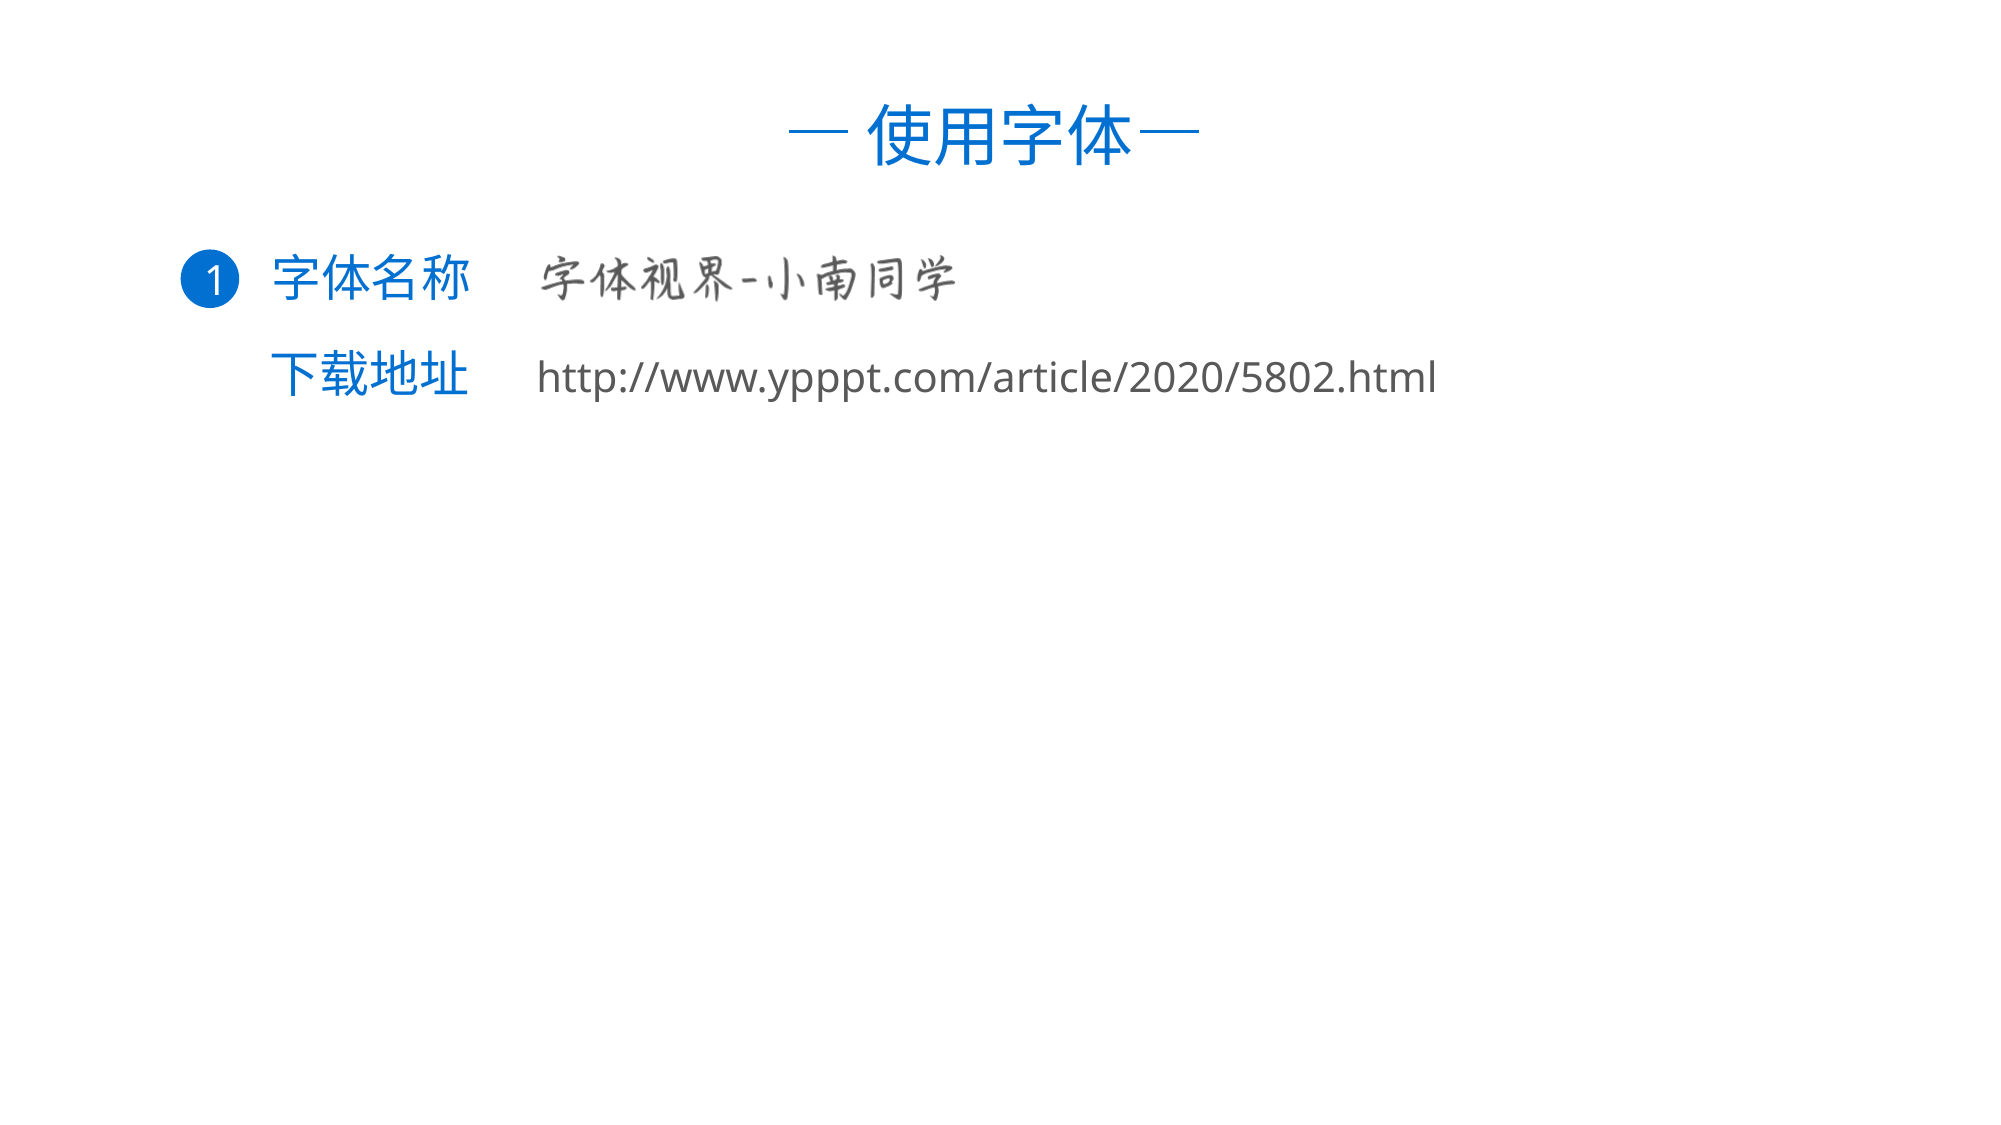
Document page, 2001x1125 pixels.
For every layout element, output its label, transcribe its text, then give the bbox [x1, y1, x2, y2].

text_box 字体名称 [256, 239, 507, 315]
text_box http://www.ypppt.com/article/2020/5802.html [521, 343, 1558, 409]
text_box 1 [179, 248, 241, 310]
picture [507, 228, 992, 335]
text_box 下载地址 [254, 334, 491, 410]
text_box 使用字体 [830, 70, 1170, 182]
